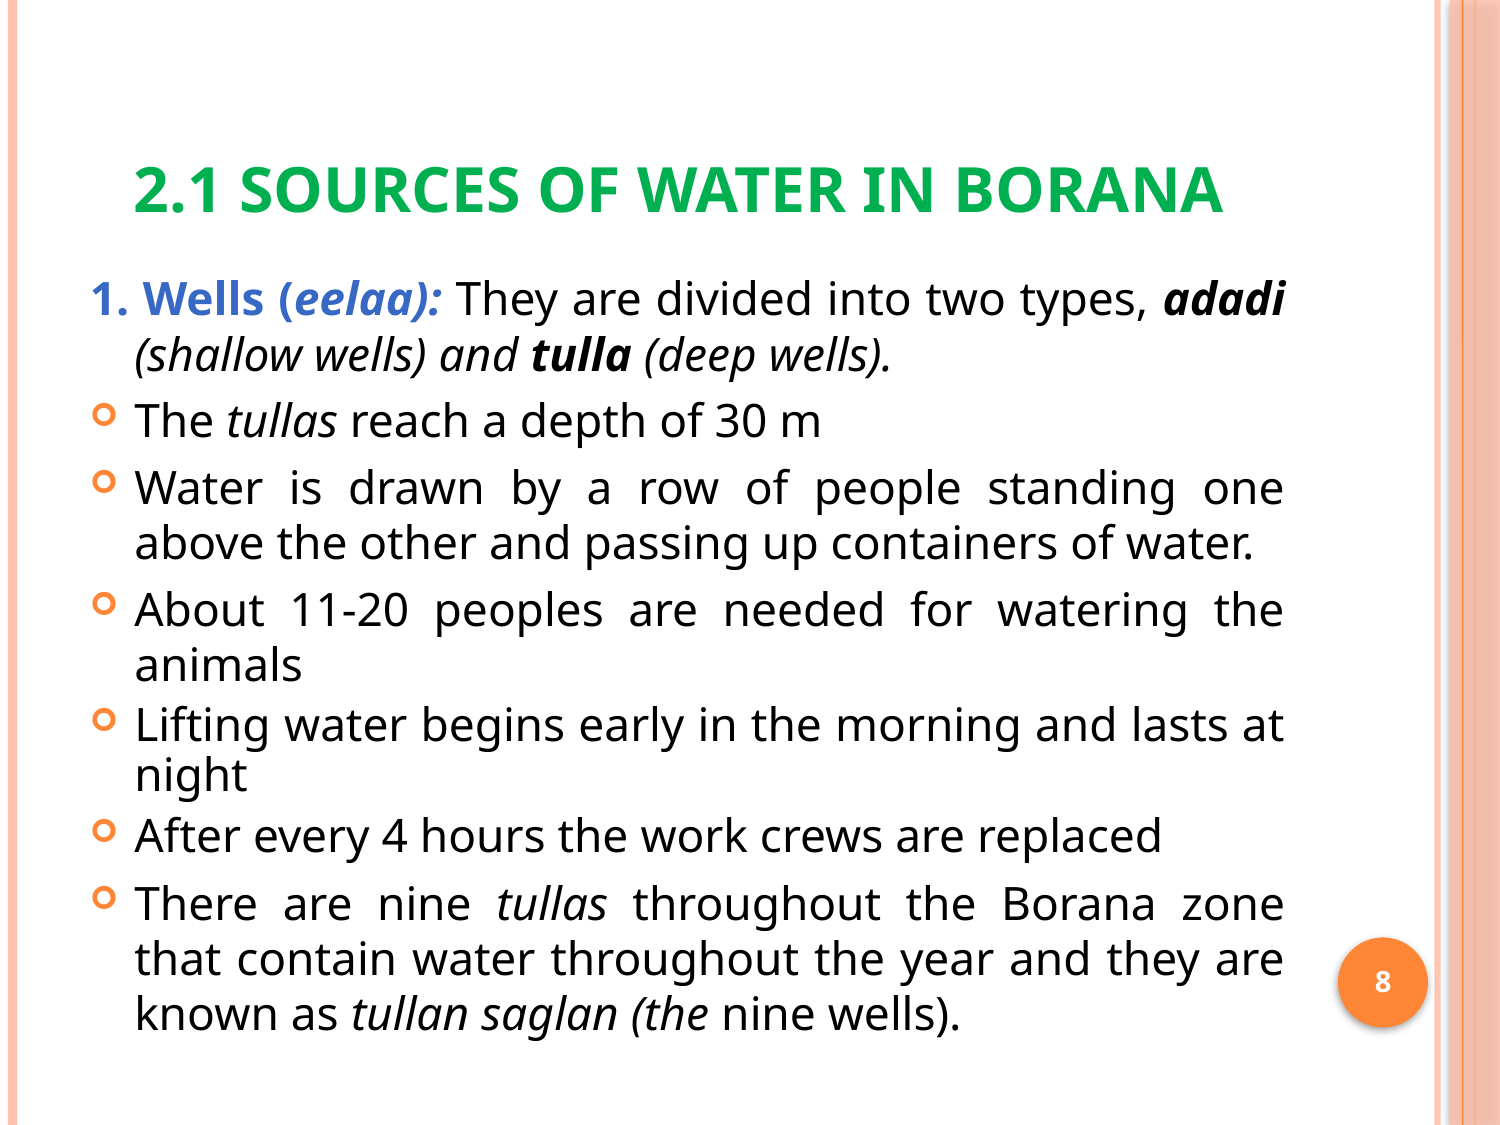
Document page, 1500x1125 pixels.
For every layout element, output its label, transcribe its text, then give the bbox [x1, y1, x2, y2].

list 1. Wells (eelaa): They are divided into two types, adadi (shallow wells) and tulla (deep wells). The tullas reach a depth of 30 m Water is drawn by a row of people standing one above the other and passing up containers of water. About 11-20 peoples are needed for watering the animals Lifting water begins early in the morning and lasts at night After every 4 hours the work crews are replaced There are nine tullas throughout the Borana zone that contain water throughout the year and they are known as tullan saglan (the nine wells). [75, 262, 1300, 1062]
title 2.1 Sources of Water In BoranA [75, 45, 1300, 233]
slide_number 8 [1333, 940, 1434, 1027]
